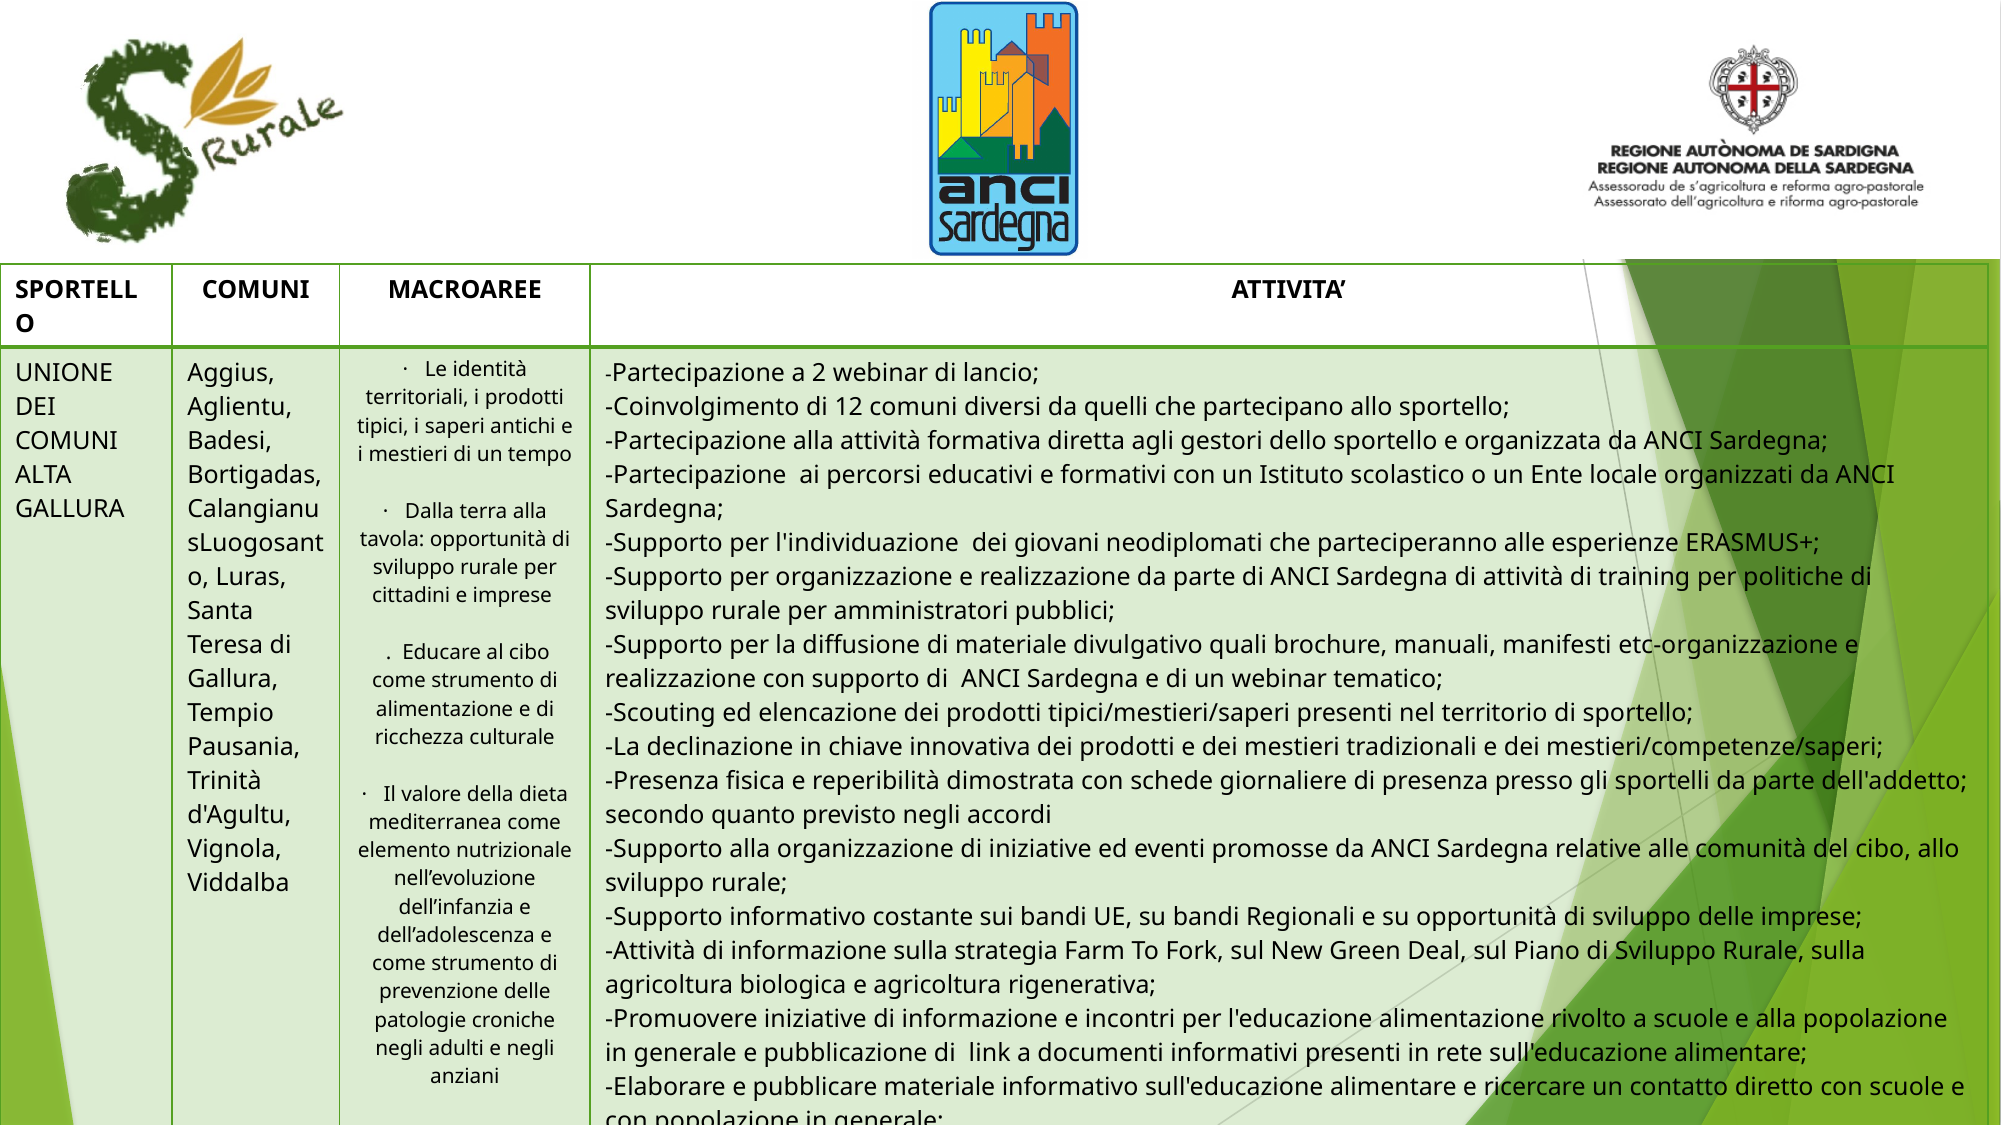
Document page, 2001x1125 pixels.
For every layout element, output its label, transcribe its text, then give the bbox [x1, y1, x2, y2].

picture [1513, 0, 2000, 259]
table_header ATTIVITA’ [591, 265, 1987, 345]
picture [911, 1, 1088, 259]
table_cell · Le identità territoriali, i prodotti tipici, i saperi antichi e i mestieri di un tempo · Dalla terra alla tavola: opportunità di sviluppo rurale per cittadini e imprese . Educare al cibo come strumento di alimentazione e di ricchezza culturale · Il valore della dieta mediterranea come elemento nutrizionale nell’evoluzione dell’infanzia e dell’adolescenza e come strumento di prevenzione delle patologie croniche negli adulti e negli anziani [340, 349, 589, 1125]
picture [30, 14, 369, 263]
table_header COMUNI [173, 273, 339, 345]
table_header SPORTELLO [1, 265, 171, 345]
table_cell UNIONE DEI COMUNI ALTA GALLURA [1, 349, 171, 1125]
table_header MACROAREE [340, 265, 589, 345]
table_cell Aggius, Aglientu, Badesi, Bortigadas, CalangianusLuogosanto, Luras, Santa Teresa di Gallura, Tempio Pausania, Trinità d'Agultu, Vignola, Viddalba [173, 349, 339, 1125]
table_cell -Partecipazione a 2 webinar di lancio; -Coinvolgimento di 12 comuni diversi da quelli che partecipano allo sportello; -Partecipazione alla attività formativa diretta agli gestori dello sportello e organizzata da ANCI Sardegna; -Partecipazione ai percorsi educativi e formativi con un Istituto scolastico o un Ente locale organizzati da ANCI Sardegna; -Supporto per l'individuazione dei giovani neodiplomati che parteciperanno alle esperienze ERASMUS+; -Supporto per organizzazione e realizzazione da parte di ANCI Sardegna di attività di training per politiche di sviluppo rurale per amministratori pubblici; -Supporto per la diffusione di materiale divulgativo quali brochure, manuali, manifesti etc-organizzazione e realizzazione con supporto di ANCI Sardegna e di un webinar tematico; -Scouting ed elencazione dei prodotti tipici/mestieri/saperi presenti nel territorio di sportello; -La declinazione in chiave innovativa dei prodotti e dei mestieri tradizionali e dei mestieri/competenze/saperi; -Presenza fisica e reperibilità dimostrata con schede giornaliere di presenza presso gli sportelli da parte dell'addetto; secondo quanto previsto negli accordi -Supporto alla organizzazione di iniziative ed eventi promosse da ANCI Sardegna relative alle comunità del cibo, allo sviluppo rurale; -Supporto informativo costante sui bandi UE, su bandi Regionali e su opportunità di sviluppo delle imprese; -Attività di informazione sulla strategia Farm To Fork, sul New Green Deal, sul Piano di Sviluppo Rurale, sulla agricoltura biologica e agricoltura rigenerativa; -Promuovere iniziative di informazione e incontri per l'educazione alimentazione rivolto a scuole e alla popolazione in generale e pubblicazione di link a documenti informativi presenti in rete sull'educazione alimentare; -Elaborare e pubblicare materiale informativo sull'educazione alimentare e ricercare un contatto diretto con scuole e con popolazione in generale; -Attività di informazione sulla dieta mediterranea rivolta in particolare alla adolescenza e all'infanzia e ai soggetti fragili; -Capitalizzazione di progetti, casi di studio, iniziative intraprese in altre regioni o da parte di altri soggetti in materia di dieta mediterranea. [591, 349, 1987, 1125]
